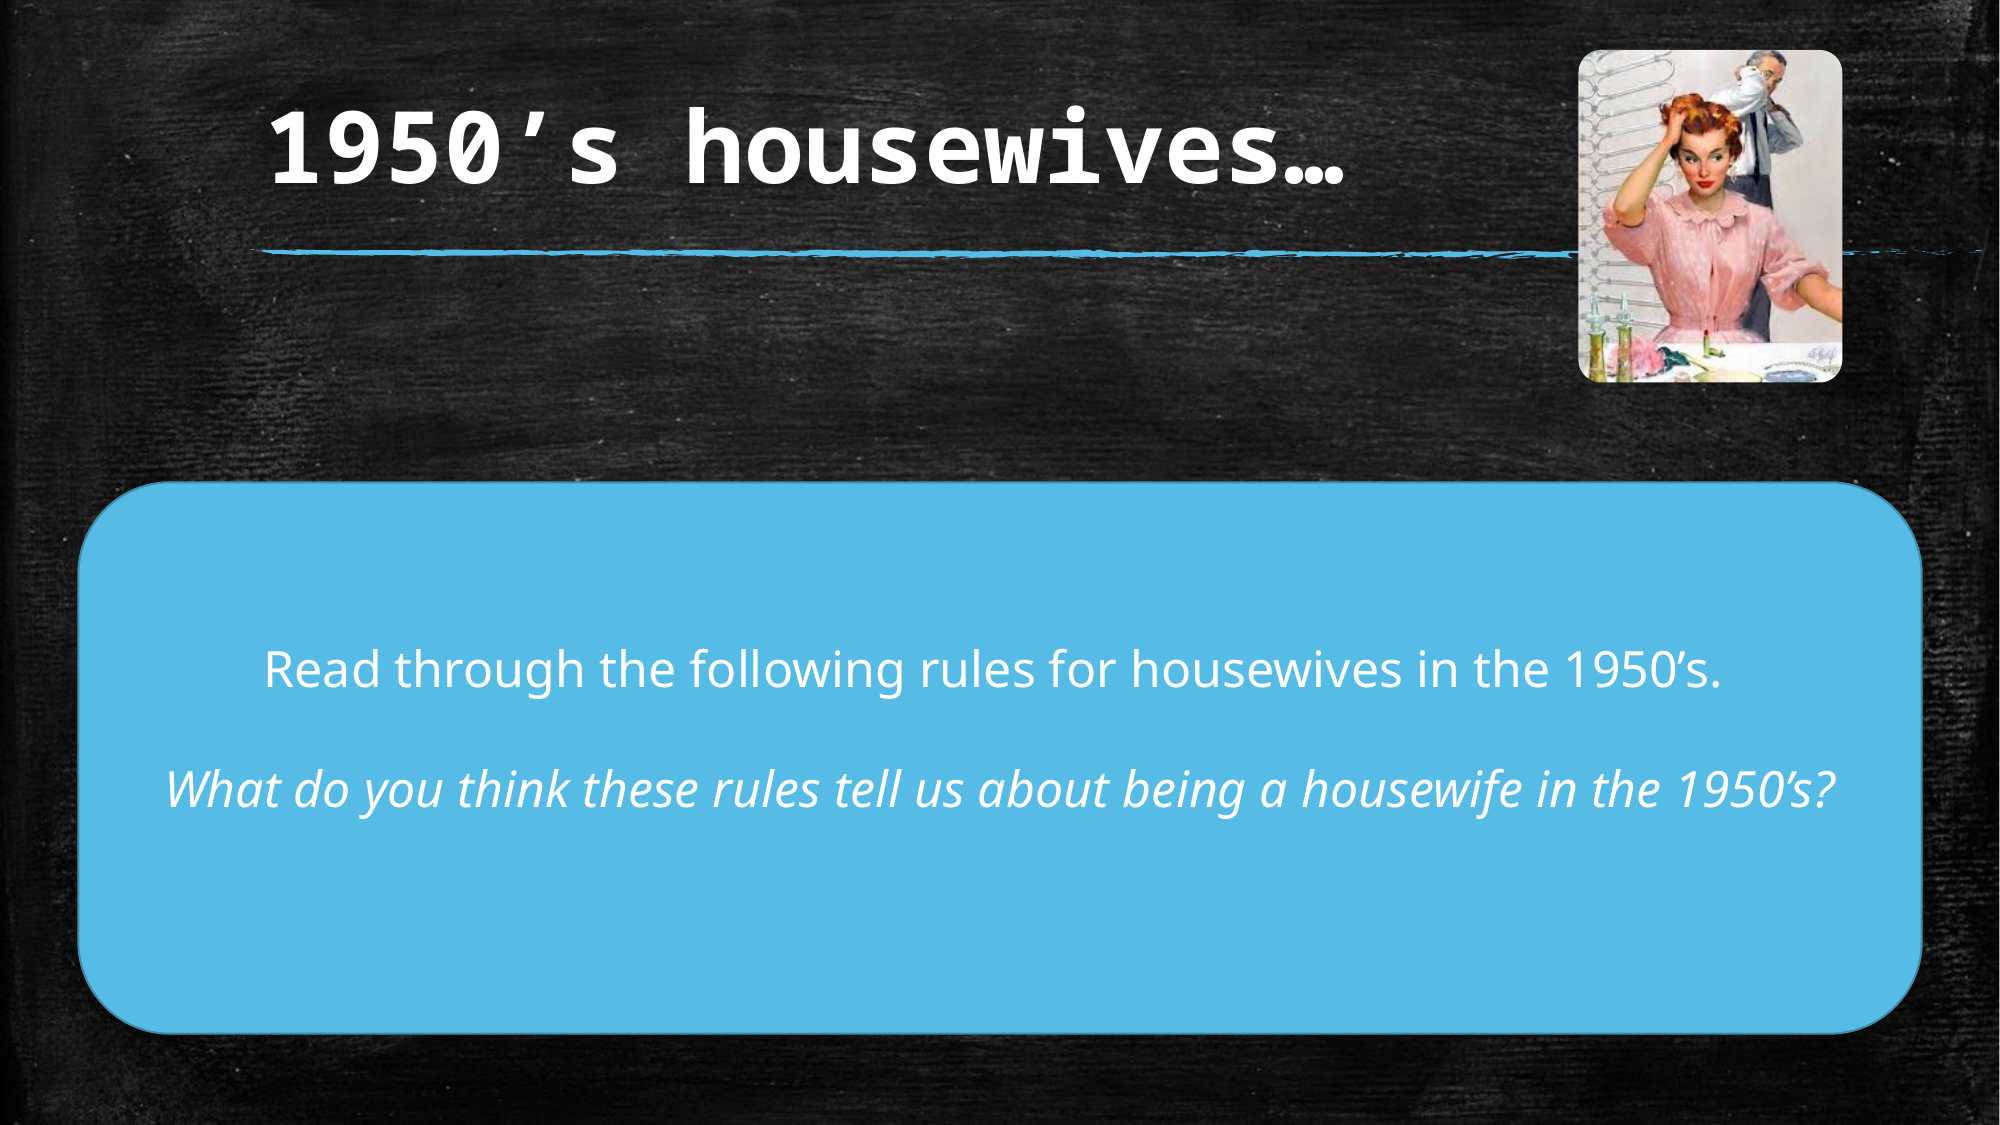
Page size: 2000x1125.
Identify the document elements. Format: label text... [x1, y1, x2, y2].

text_box Read through the following rules for housewives in the 1950’s. What do you think these rules tell us about being a housewife in the 1950’s? [77, 481, 1923, 1035]
title 1950’s housewives… [249, 45, 1750, 213]
picture [0, 0, 2000, 1125]
